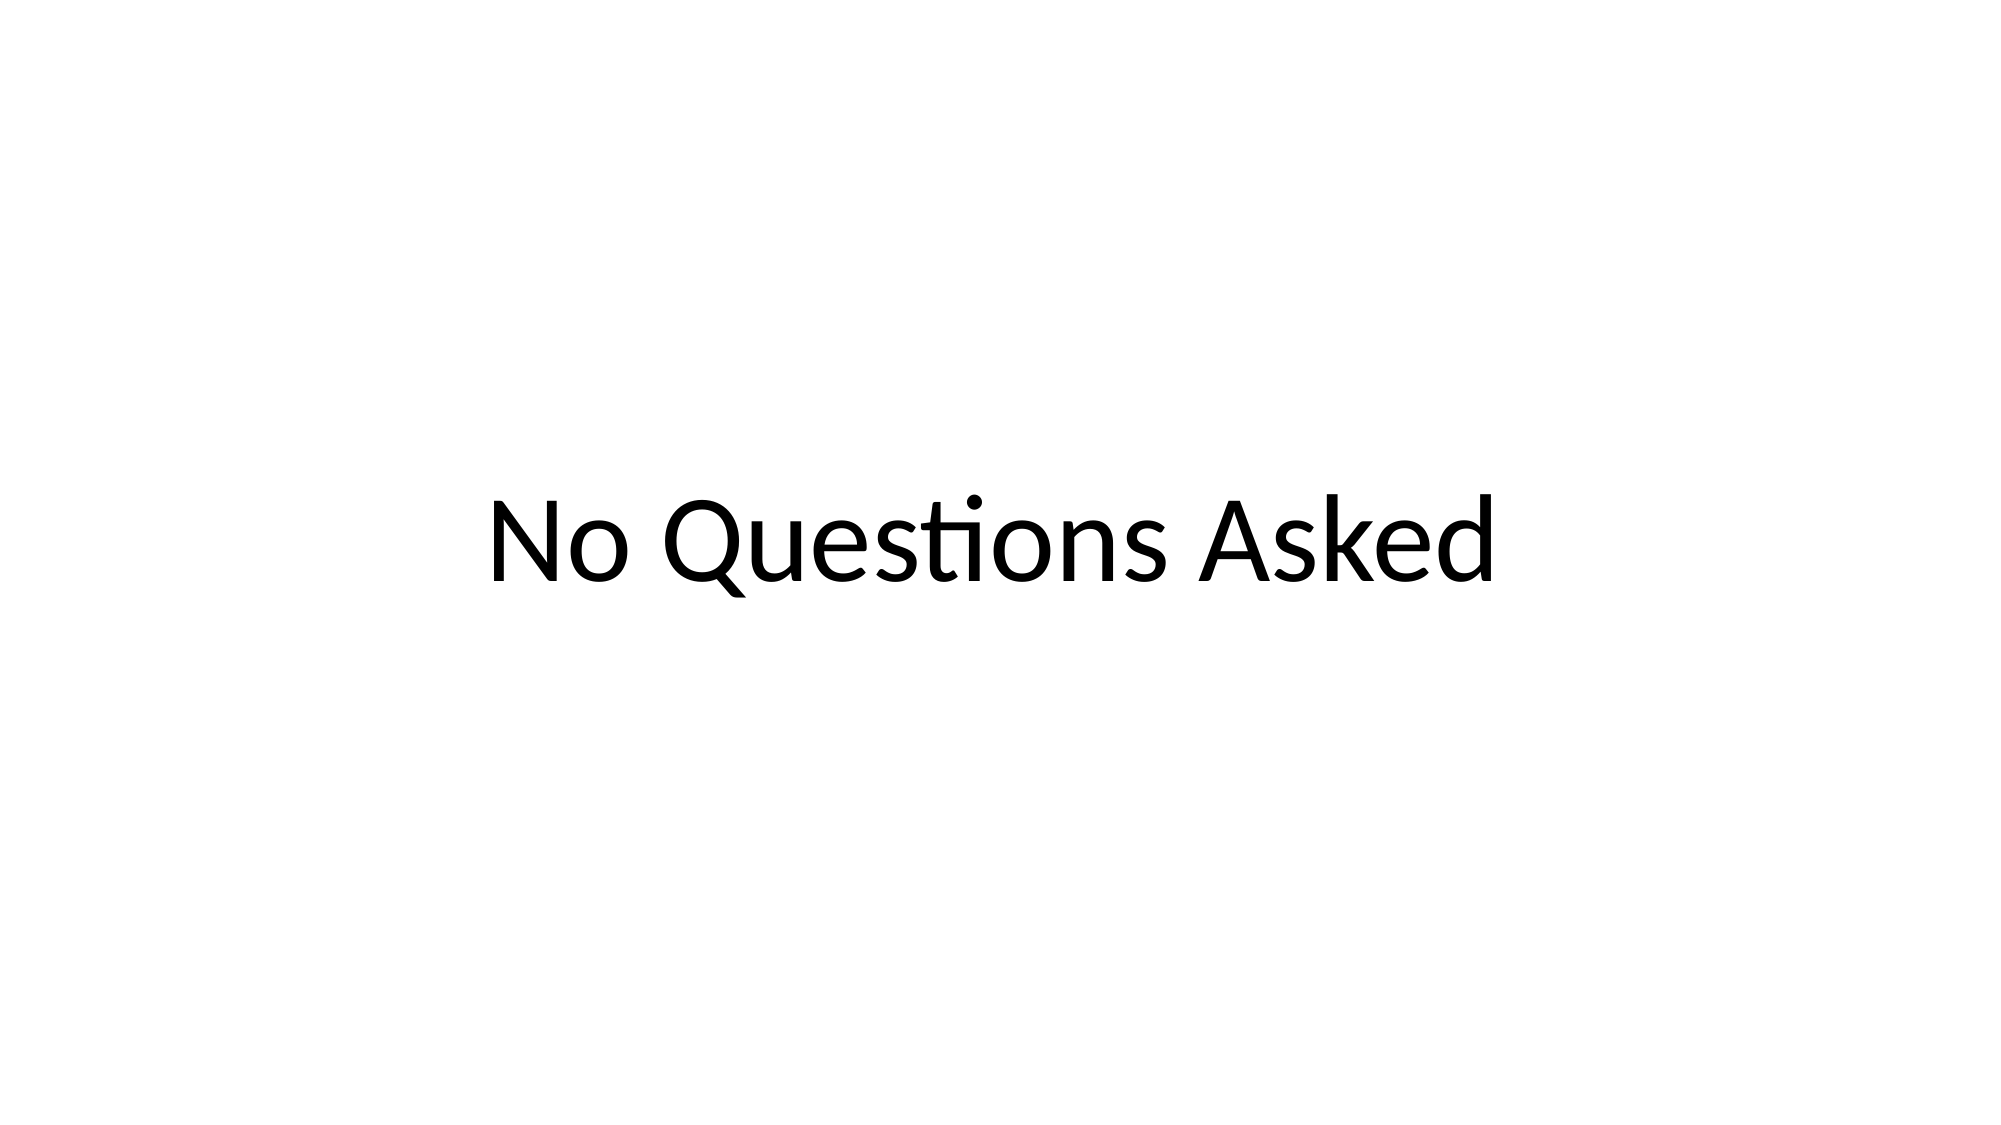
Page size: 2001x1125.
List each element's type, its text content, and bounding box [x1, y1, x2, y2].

list No Questions Asked [130, 466, 1856, 986]
